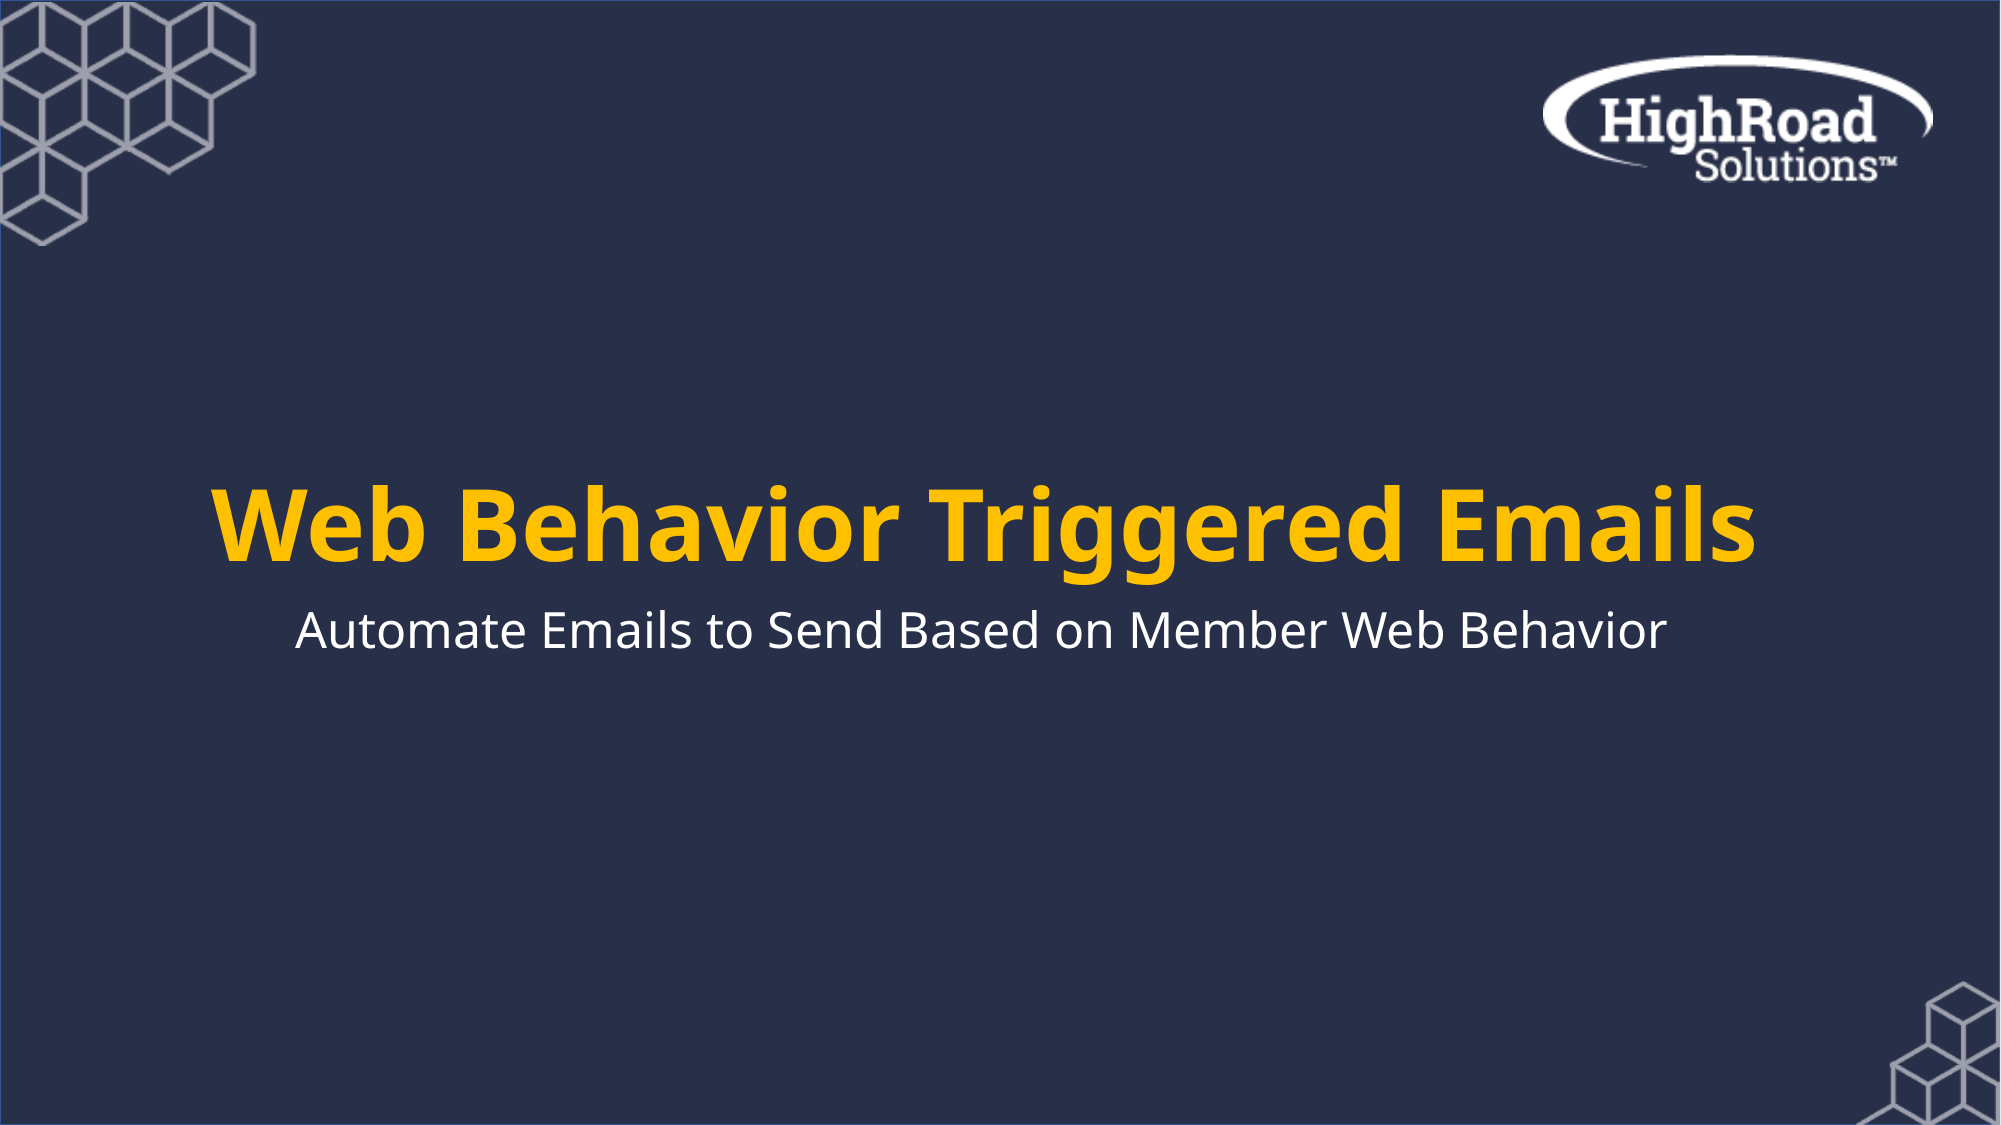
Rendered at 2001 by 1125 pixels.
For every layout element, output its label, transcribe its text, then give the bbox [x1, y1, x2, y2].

title Web Behavior Triggered Emails [110, 199, 1861, 591]
picture [1855, 981, 2000, 1125]
picture [0, 2, 330, 246]
subtitle Automate Emails to Send Based on Member Web Behavior [139, 590, 1825, 863]
picture [1543, 54, 1933, 183]
